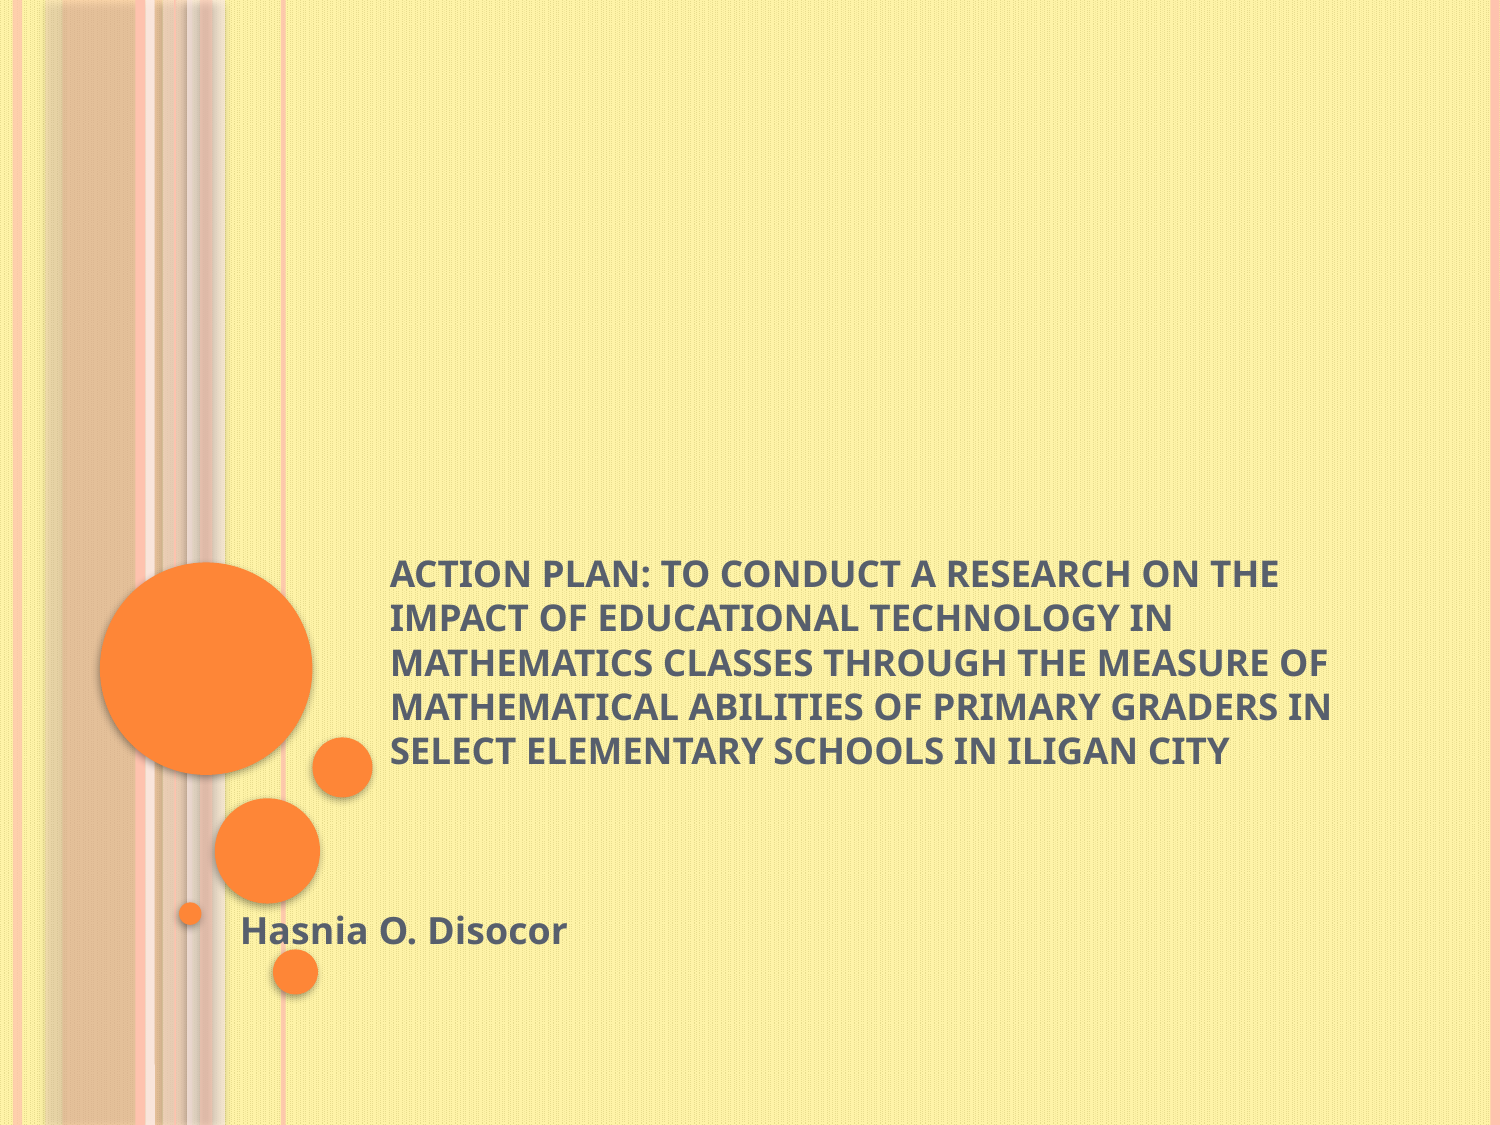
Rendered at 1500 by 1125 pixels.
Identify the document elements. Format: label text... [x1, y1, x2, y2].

subtitle Hasnia O. Disocor [225, 900, 1275, 1075]
title Action Plan: To Conduct a Research on the Impact of Educational Technology in Mathematics Classes through the measure of mathematical abilities of Primary Graders in Select Elementary Schools in Iligan City [375, 512, 1388, 824]
